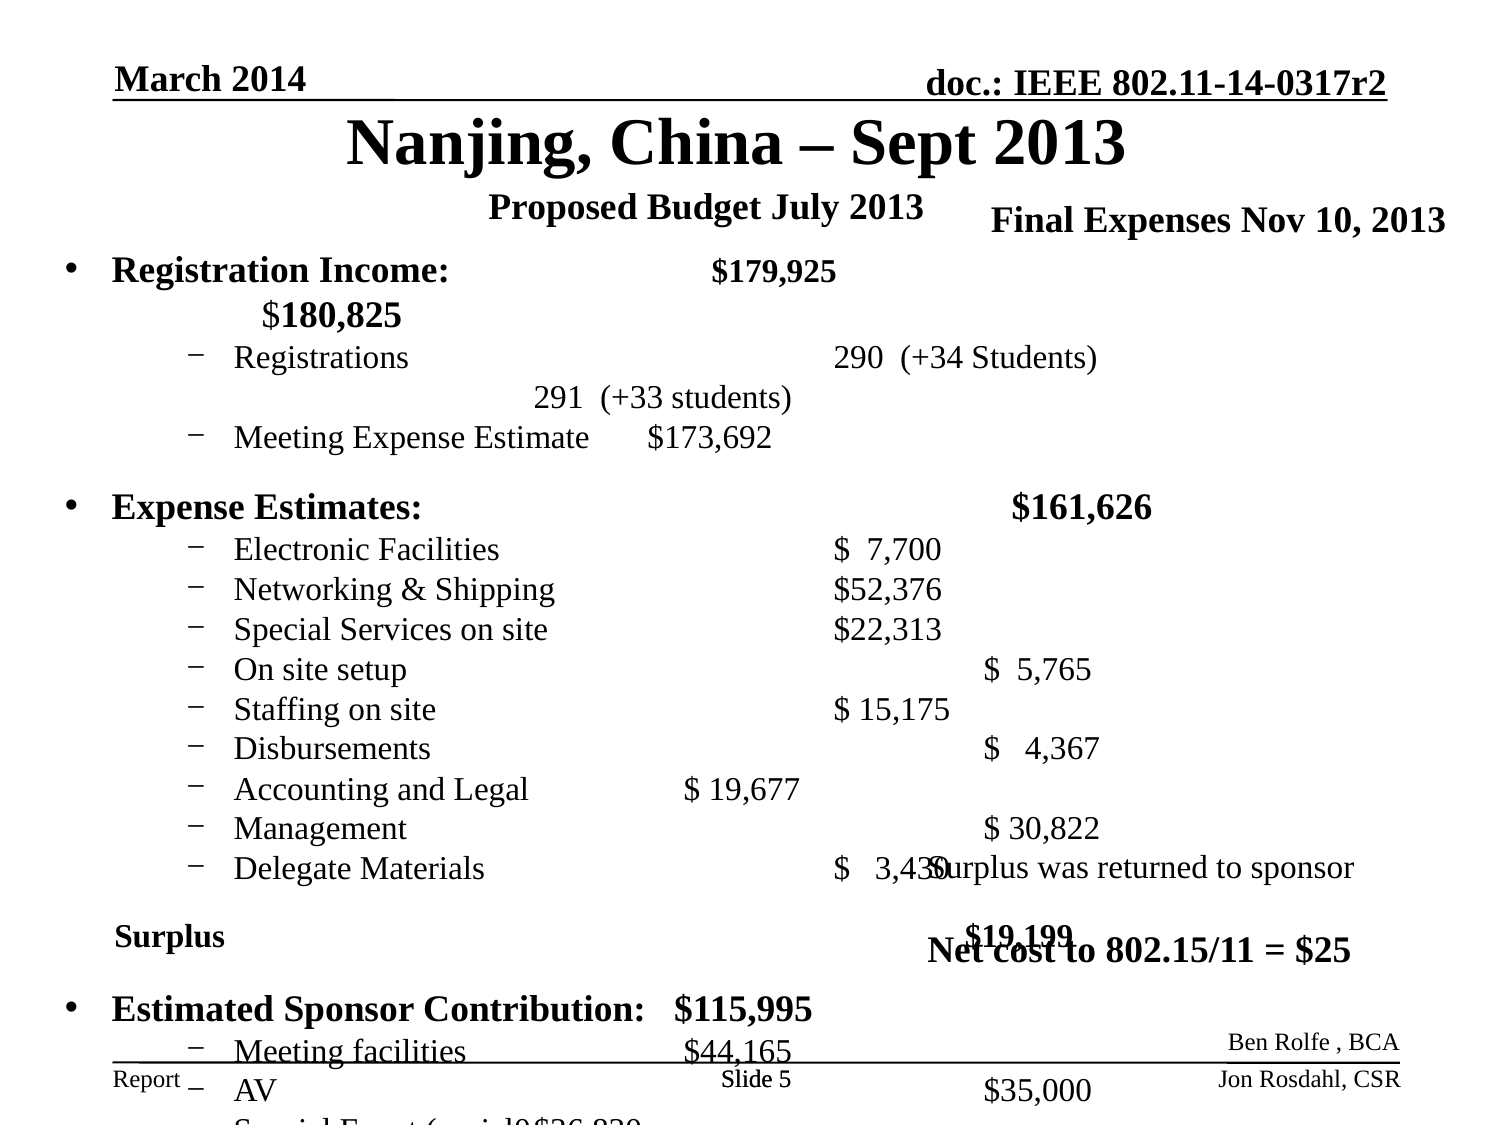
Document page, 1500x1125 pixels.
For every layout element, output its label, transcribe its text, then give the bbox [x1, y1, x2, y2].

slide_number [114, 54, 423, 99]
text_box Registration Income: $179,925 $180,825 Registrations 290 (+34 Students) 291 (+33 students) Meeting Expense Estimate $173,692 Expense Estimates: $161,626 Electronic Facilities $ 7,700 Networking & Shipping $52,376 Special Services on site $22,313 On site setup $ 5,765 Staffing on site $ 15,175 Disbursements $ 4,367 Accounting and Legal $ 19,677 Management $ 30,822 Delegate Materials $ 3,430 Surplus $19,199 Estimated Sponsor Contribution: $115,995 Meeting facilities $44,165 AV $35,000 Special Event (social0 $36,830 [50, 237, 1425, 1125]
text_box Proposed Budget July 2013 [462, 174, 950, 235]
text_box Surplus was returned to sponsor Net cost to 802.15/11 = $25 [912, 837, 1375, 978]
text_box Final Expenses Nov 10, 2013 [975, 187, 1463, 248]
title Nanjing, China – Sept 2013 [99, 99, 1376, 176]
